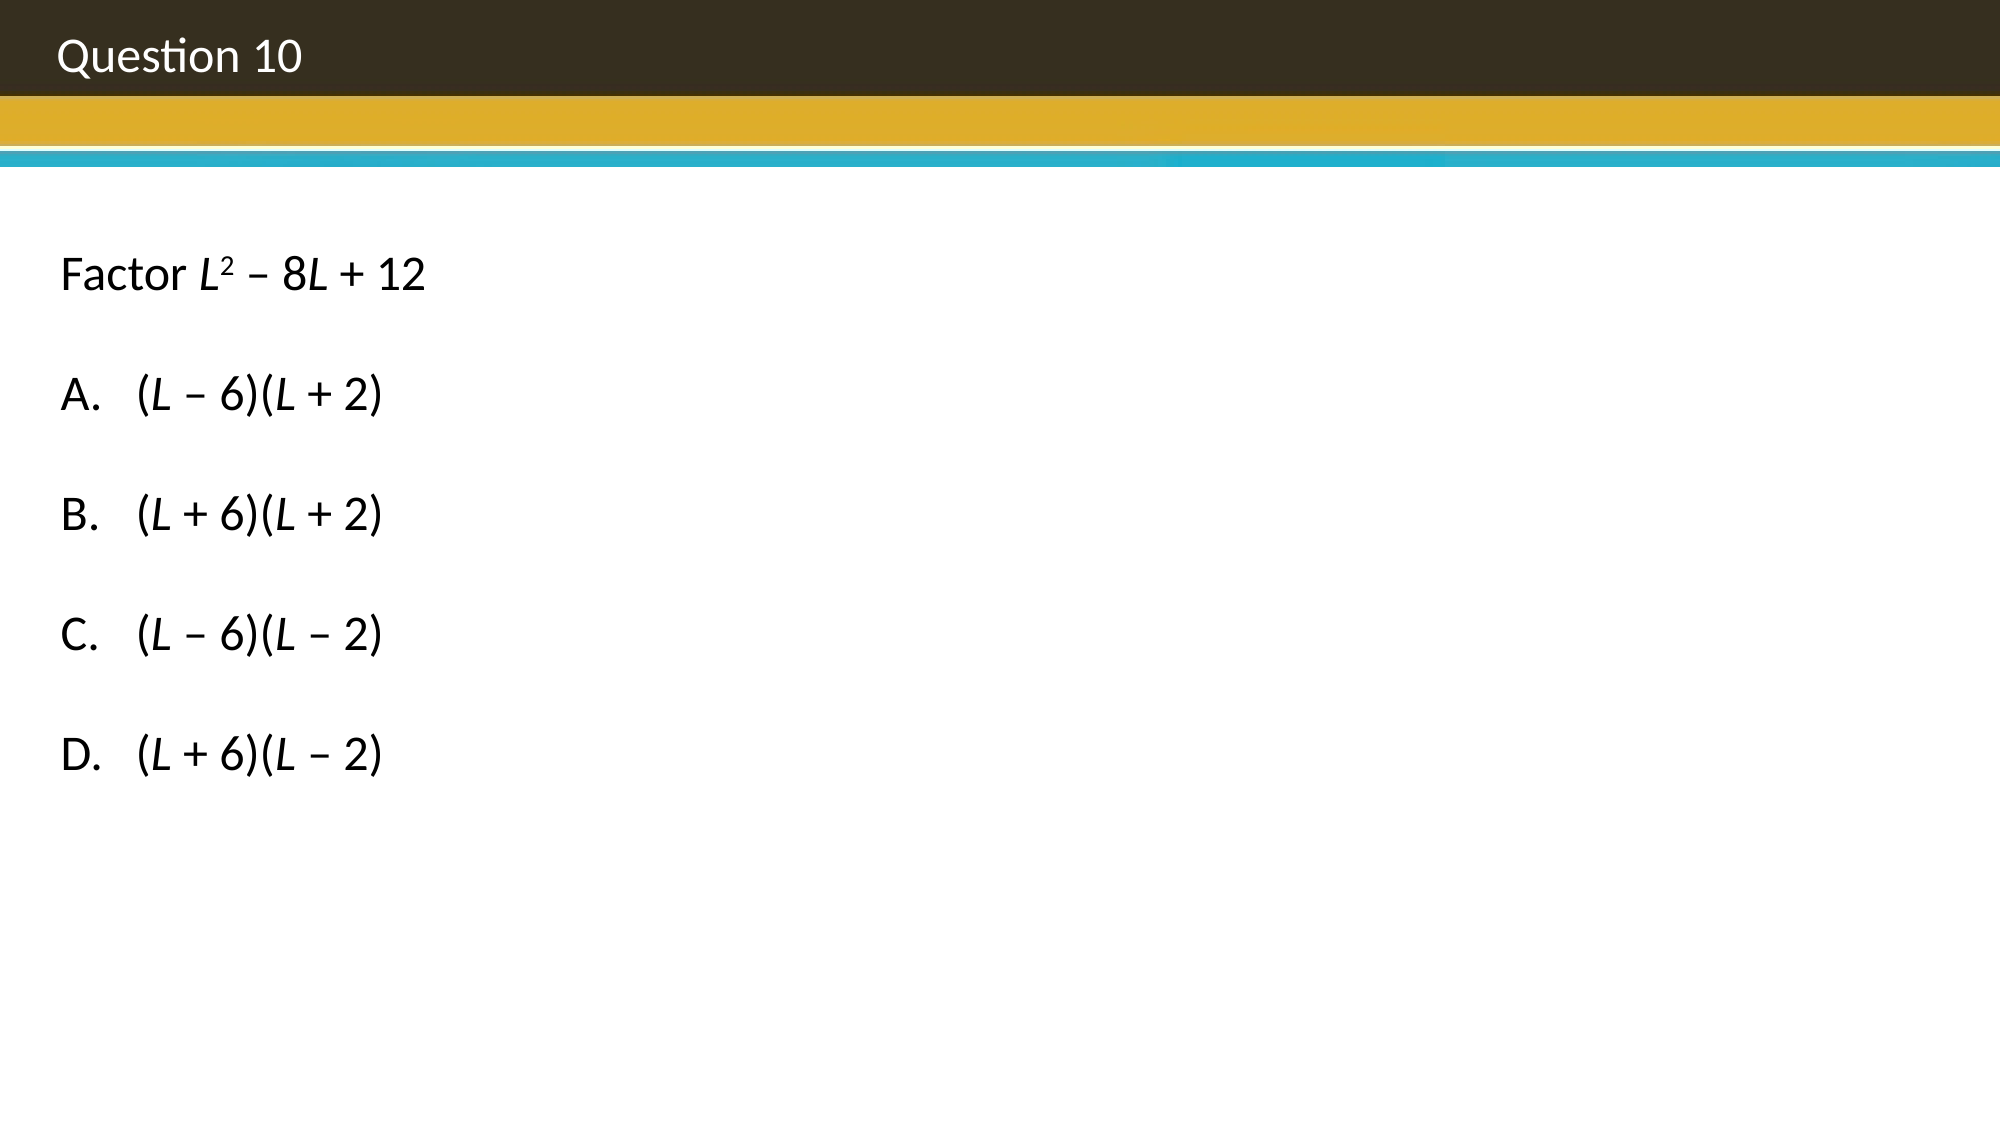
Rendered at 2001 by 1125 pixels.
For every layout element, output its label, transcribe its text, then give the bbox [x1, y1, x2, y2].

picture [0, 0, 2000, 167]
text_box Factor L2 – 8L + 12 (L – 6)(L + 2) (L + 6)(L + 2) (L – 6)(L – 2) (L + 6)(L – 2) [45, 233, 1880, 909]
text_box Question 10 [41, 14, 318, 90]
